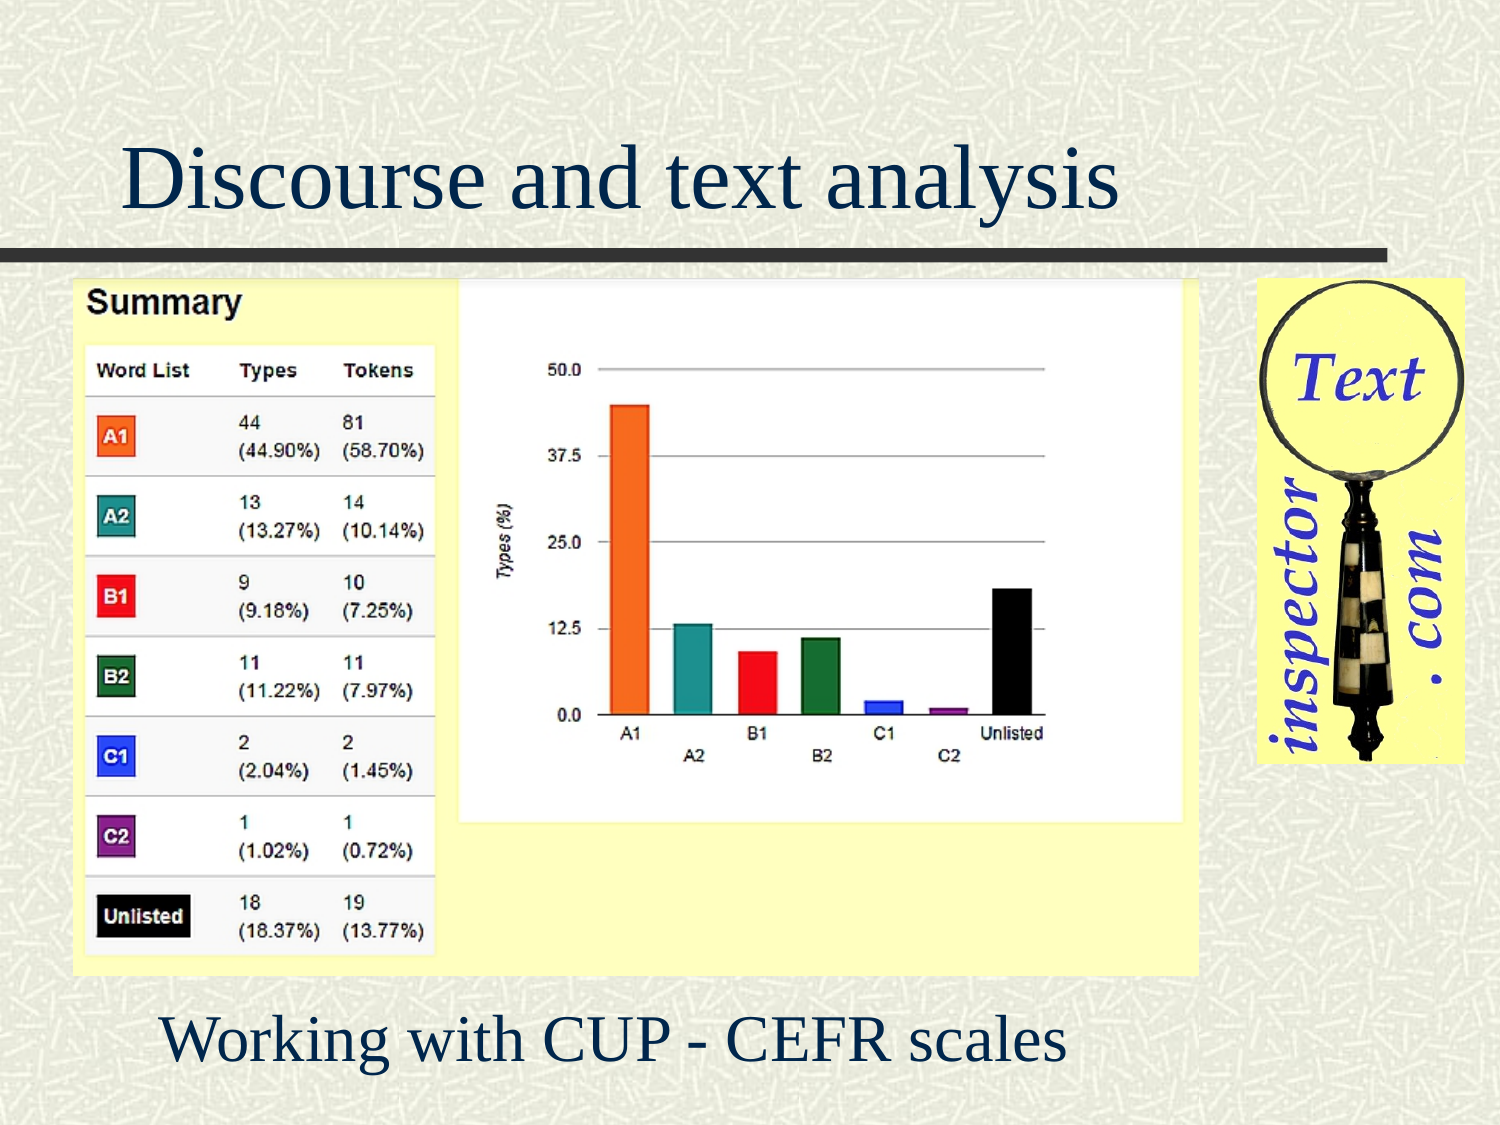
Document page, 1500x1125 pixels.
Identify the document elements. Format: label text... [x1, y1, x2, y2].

title Discourse and text analysis [105, 46, 1455, 235]
picture [0, 0, 1500, 1125]
text_box Working with CUP - CEFR scales [64, 987, 1163, 1094]
